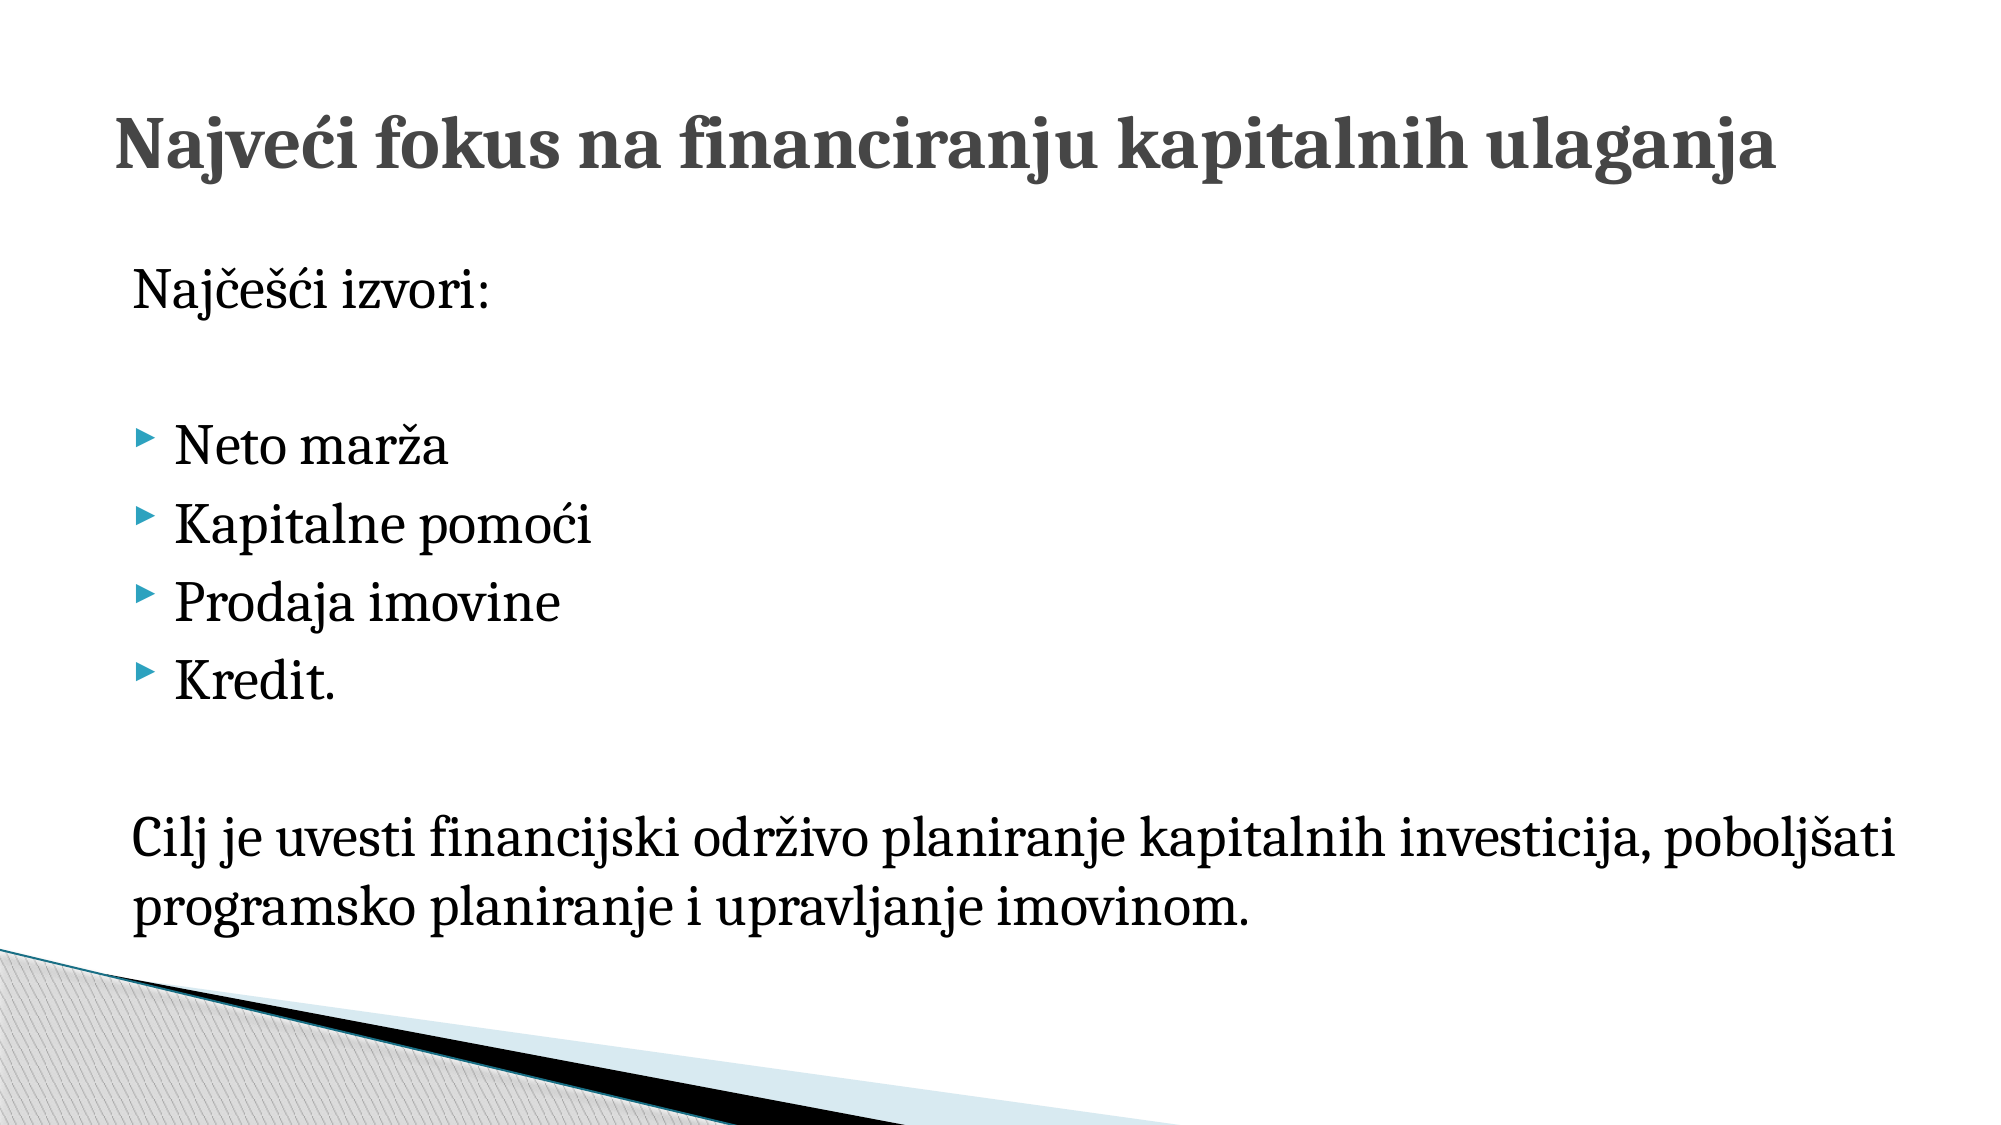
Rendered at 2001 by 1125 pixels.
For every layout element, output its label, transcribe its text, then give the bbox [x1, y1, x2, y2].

title Najveći fokus na financiranju kapitalnih ulaganja [99, 45, 1900, 233]
list Najčešći izvori: Neto marža Kapitalne pomoći Prodaja imovine Kredit. Cilj je uvesti financijski održivo planiranje kapitalnih investicija, poboljšati programsko planiranje i upravljanje imovinom. [99, 243, 1948, 986]
